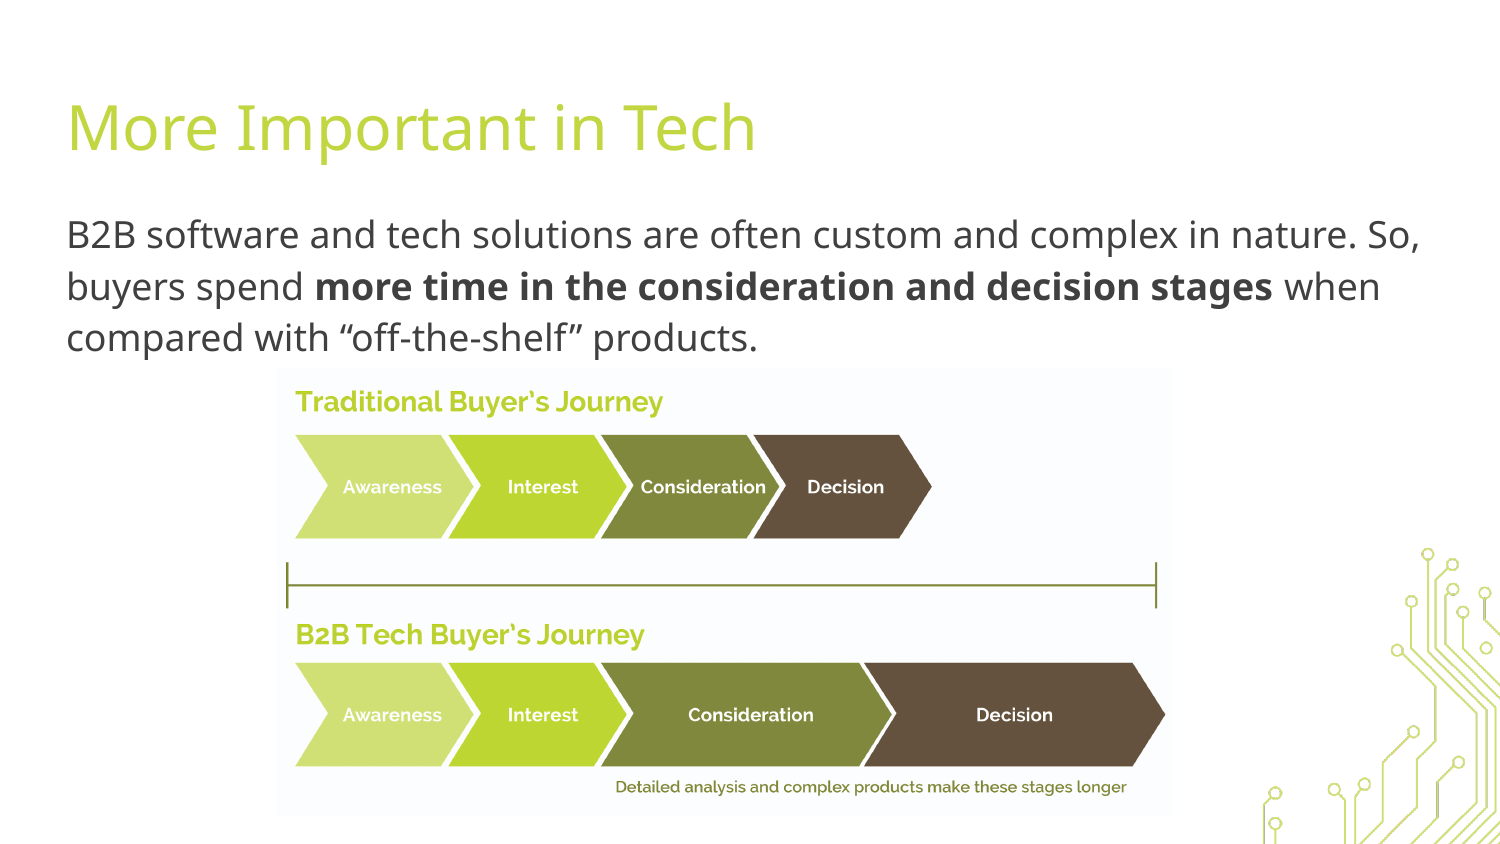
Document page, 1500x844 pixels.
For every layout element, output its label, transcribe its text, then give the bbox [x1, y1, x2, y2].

picture [1262, 547, 1500, 844]
picture [276, 368, 1173, 816]
list B2B software and tech solutions are often custom and complex in nature. So, buyers spend more time in the consideration and decision stages when compared with “off-the-shelf” products. [51, 189, 1449, 750]
title More Important in Tech [51, 72, 1449, 167]
